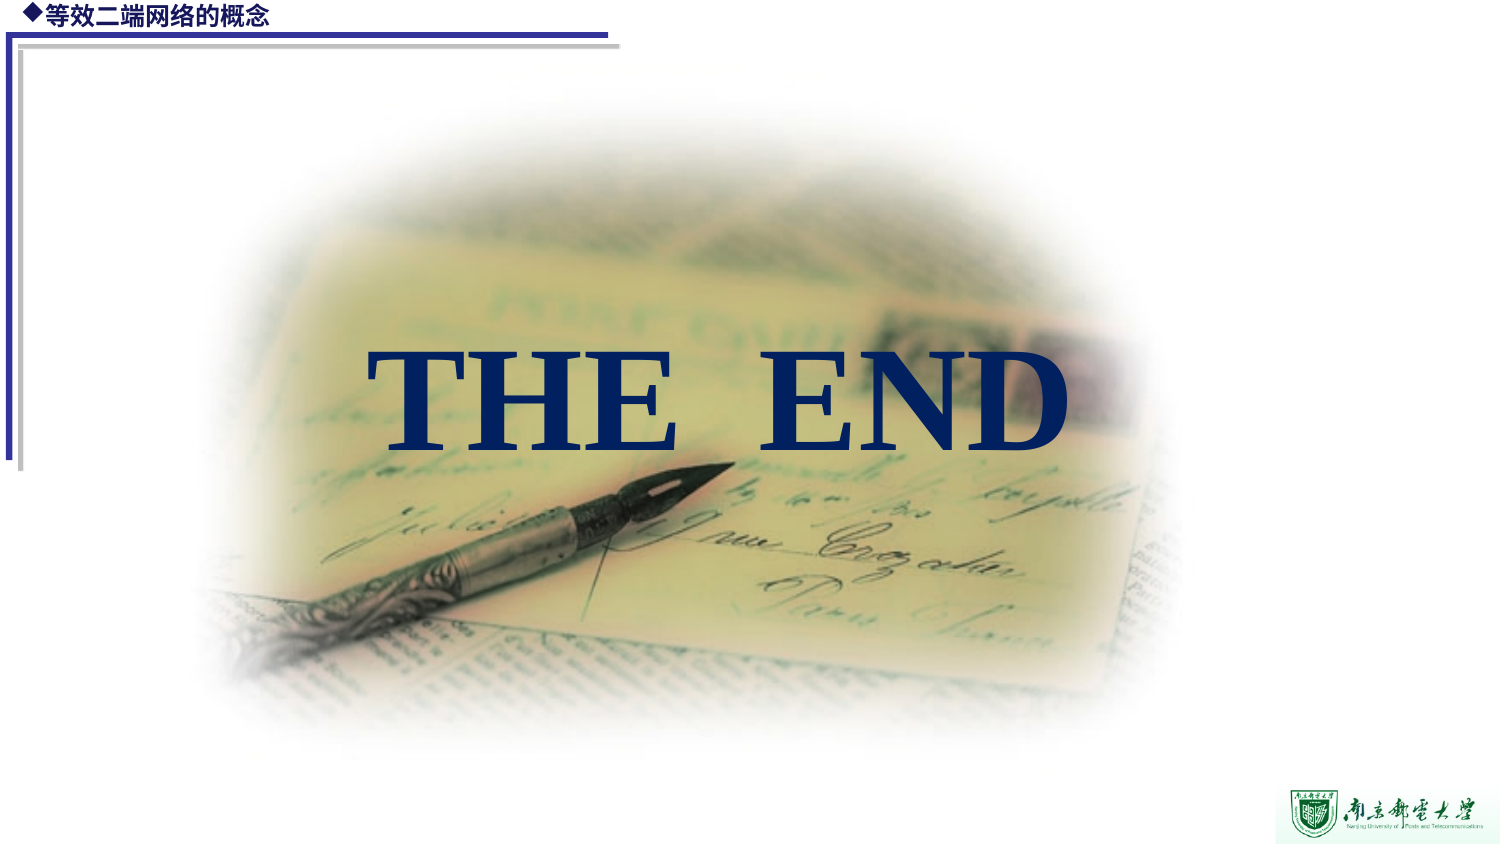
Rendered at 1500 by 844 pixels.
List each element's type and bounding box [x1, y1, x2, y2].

text_box [163, 58, 1196, 821]
picture [1275, 781, 1500, 844]
